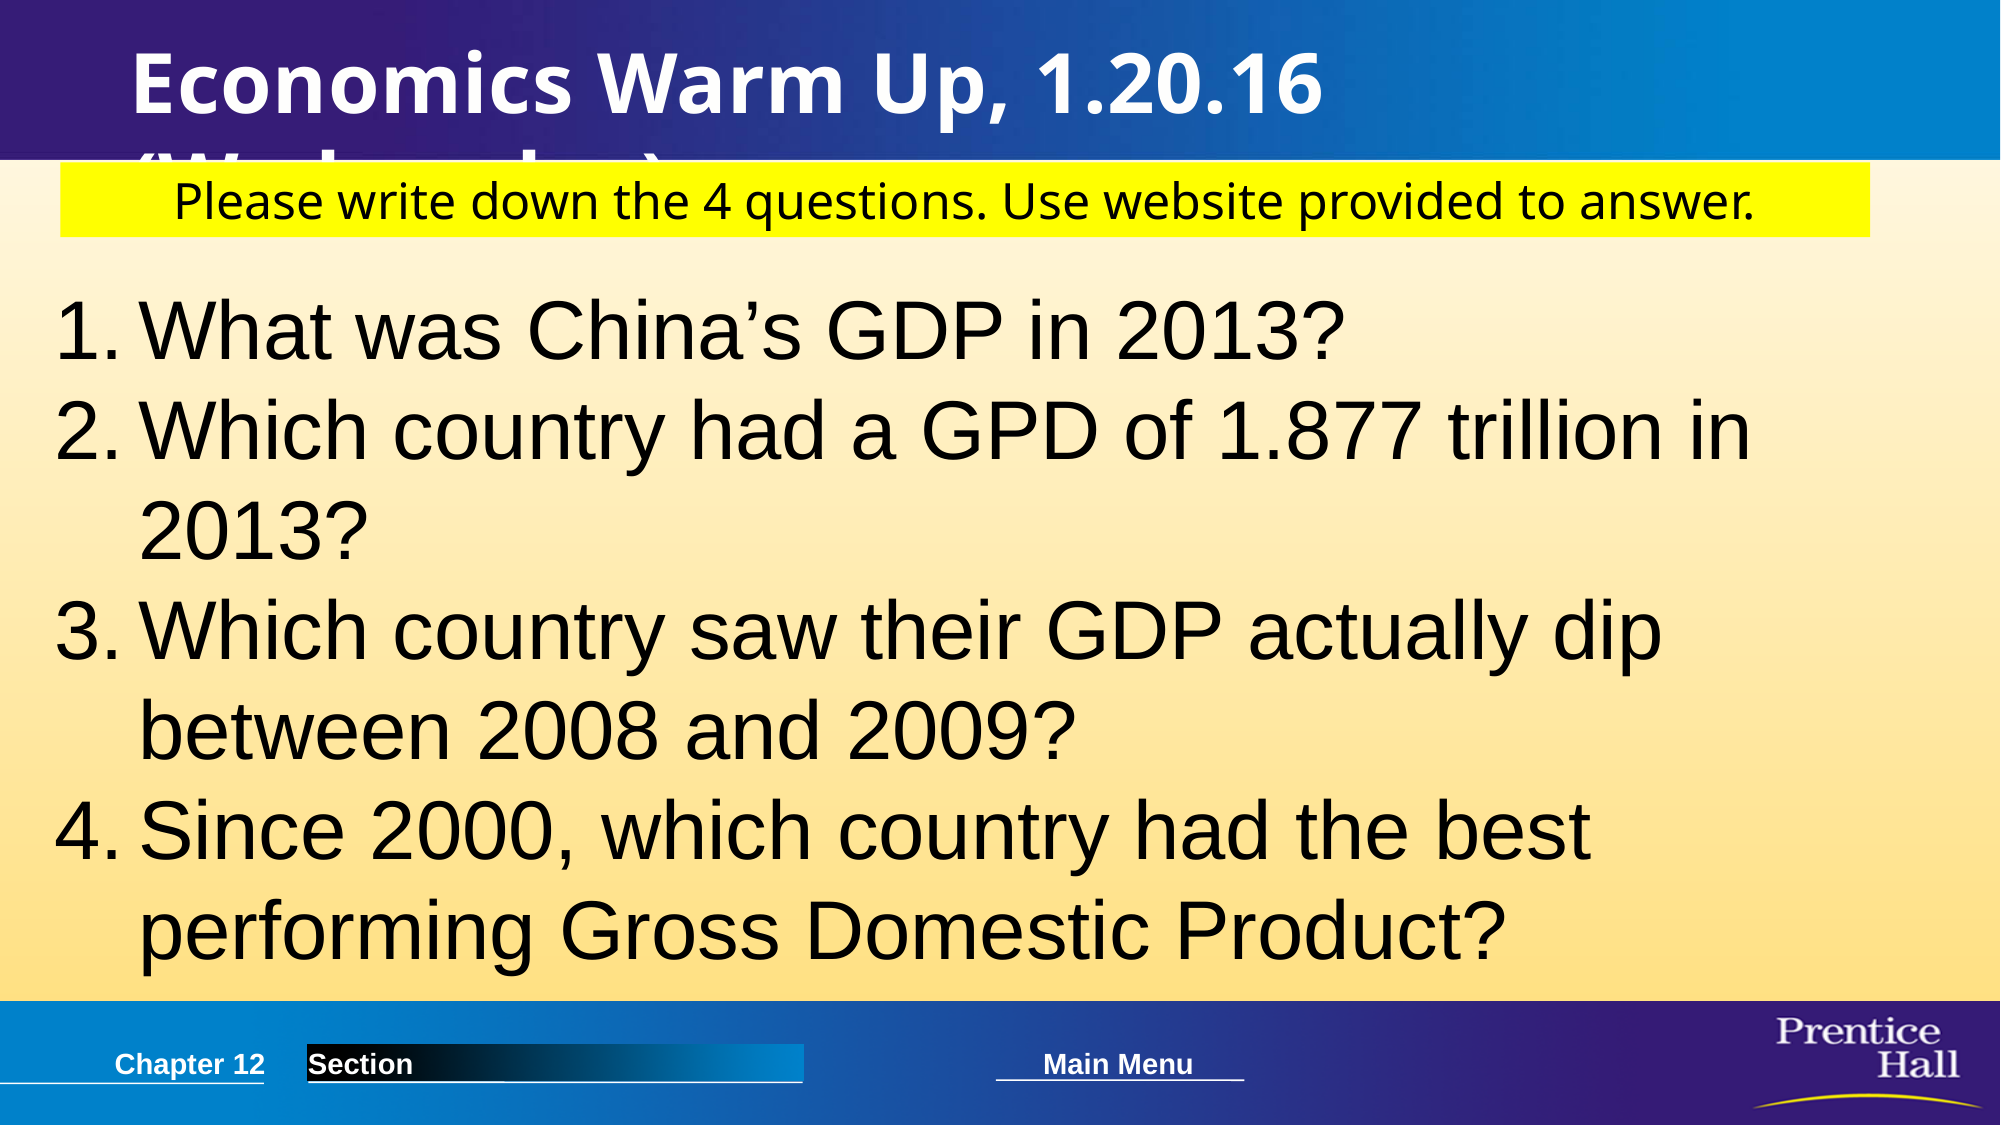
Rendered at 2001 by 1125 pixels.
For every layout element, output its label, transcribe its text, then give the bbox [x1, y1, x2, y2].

text_box Please write down the 4 questions. Use website provided to answer. [60, 162, 1871, 238]
picture [0, 0, 2001, 160]
picture [307, 1044, 804, 1081]
text_box Economics Warm Up, 1.20.16 (Wednesday) [118, 24, 1858, 162]
text_box What was China’s GDP in 2013? Which country had a GPD of 1.877 trillion in 2013? Which country saw their GDP actually dip between 2008 and 2009? Since 2000, which country had the best performing Gross Domestic Product? [39, 268, 1969, 984]
